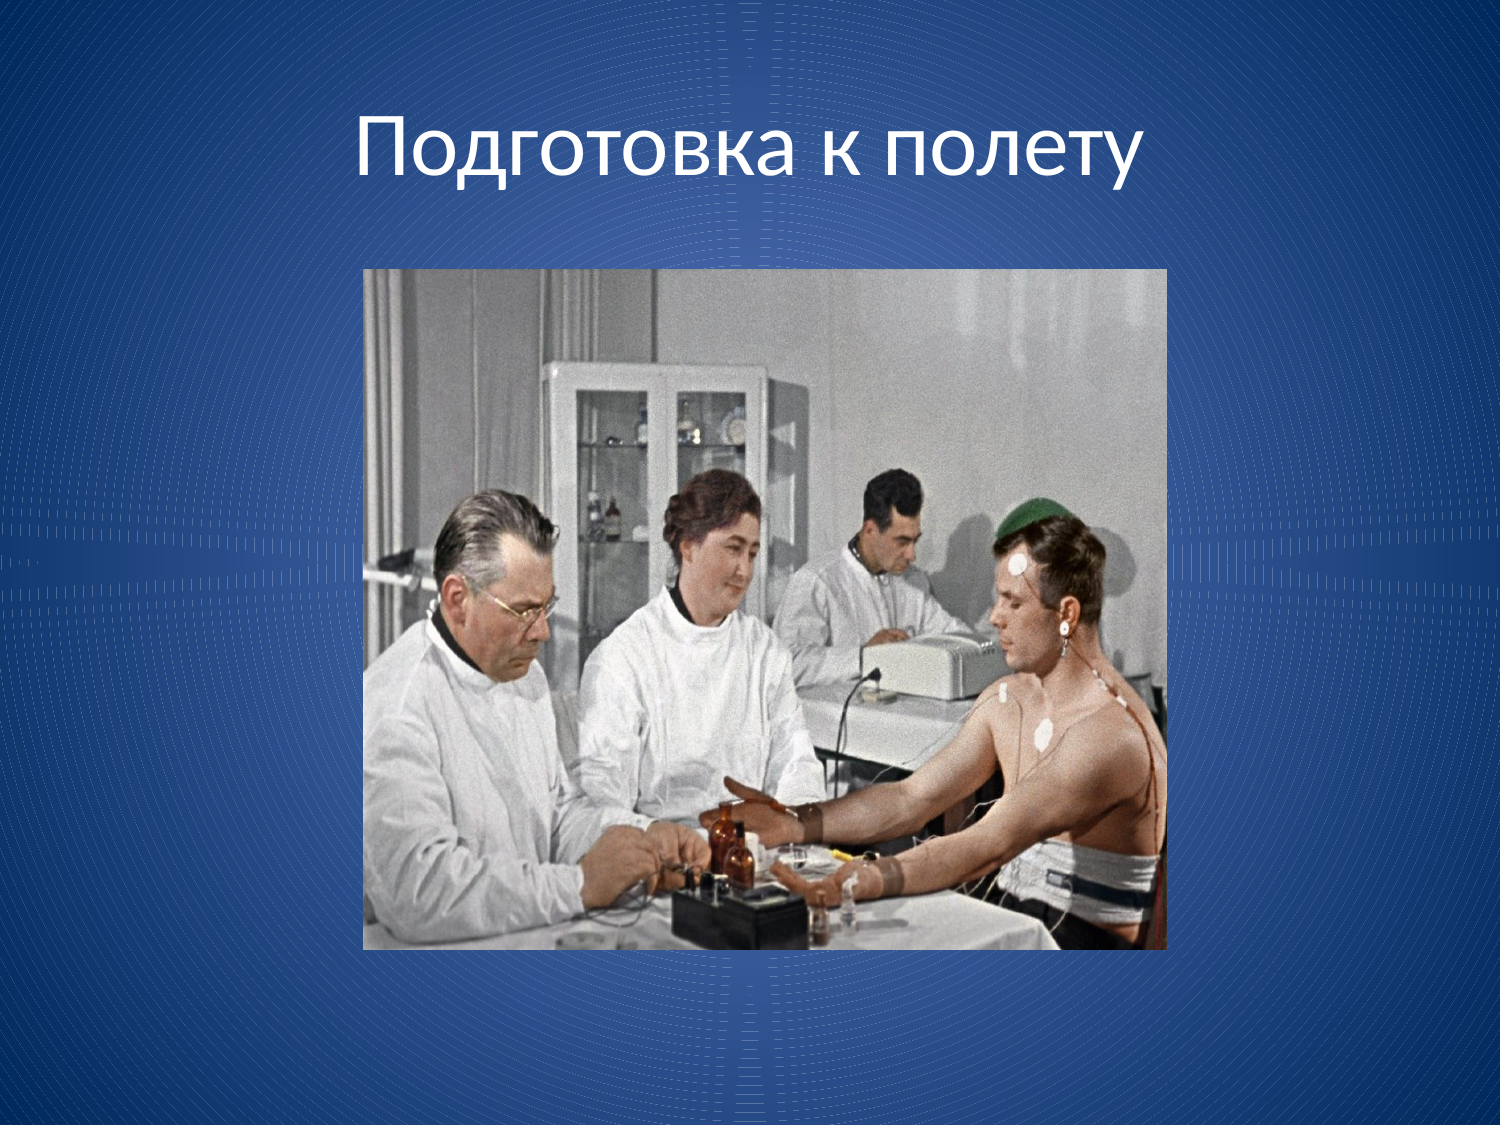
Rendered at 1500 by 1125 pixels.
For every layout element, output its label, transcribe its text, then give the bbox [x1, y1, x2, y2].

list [362, 269, 1167, 950]
title Подготовка к полету [75, 45, 1425, 233]
